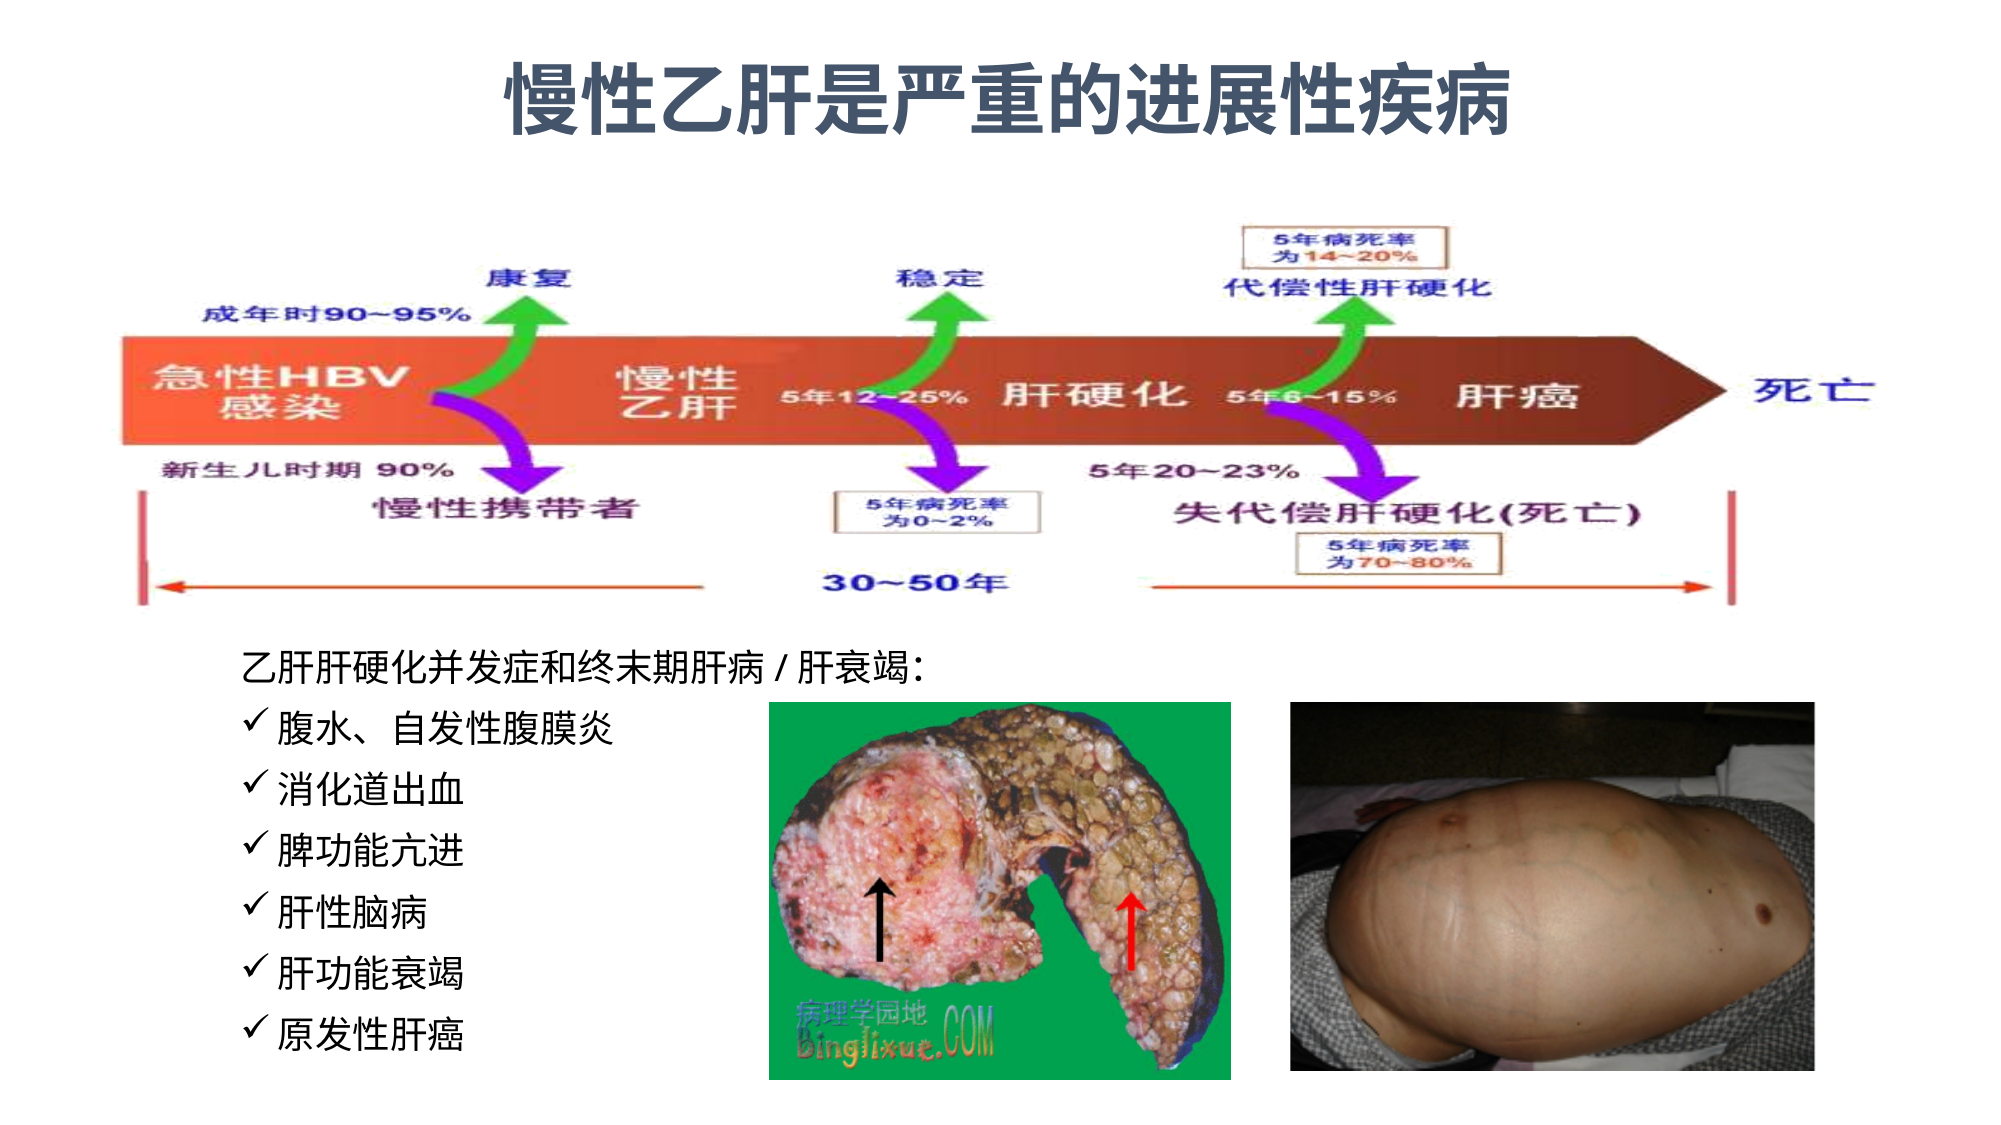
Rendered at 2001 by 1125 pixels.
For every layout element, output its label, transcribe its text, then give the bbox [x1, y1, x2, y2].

picture [769, 702, 1231, 1080]
picture [96, 205, 1914, 628]
text_box 慢性乙肝是严重的进展性疾病 [102, 4, 1914, 192]
list 乙肝肝硬化并发症和终末期肝病/肝衰竭： 腹水、自发性腹膜炎 消化道出血 脾功能亢进 肝性脑病 肝功能衰竭 原发性肝癌 [225, 641, 1657, 1125]
picture [1290, 702, 1818, 1071]
